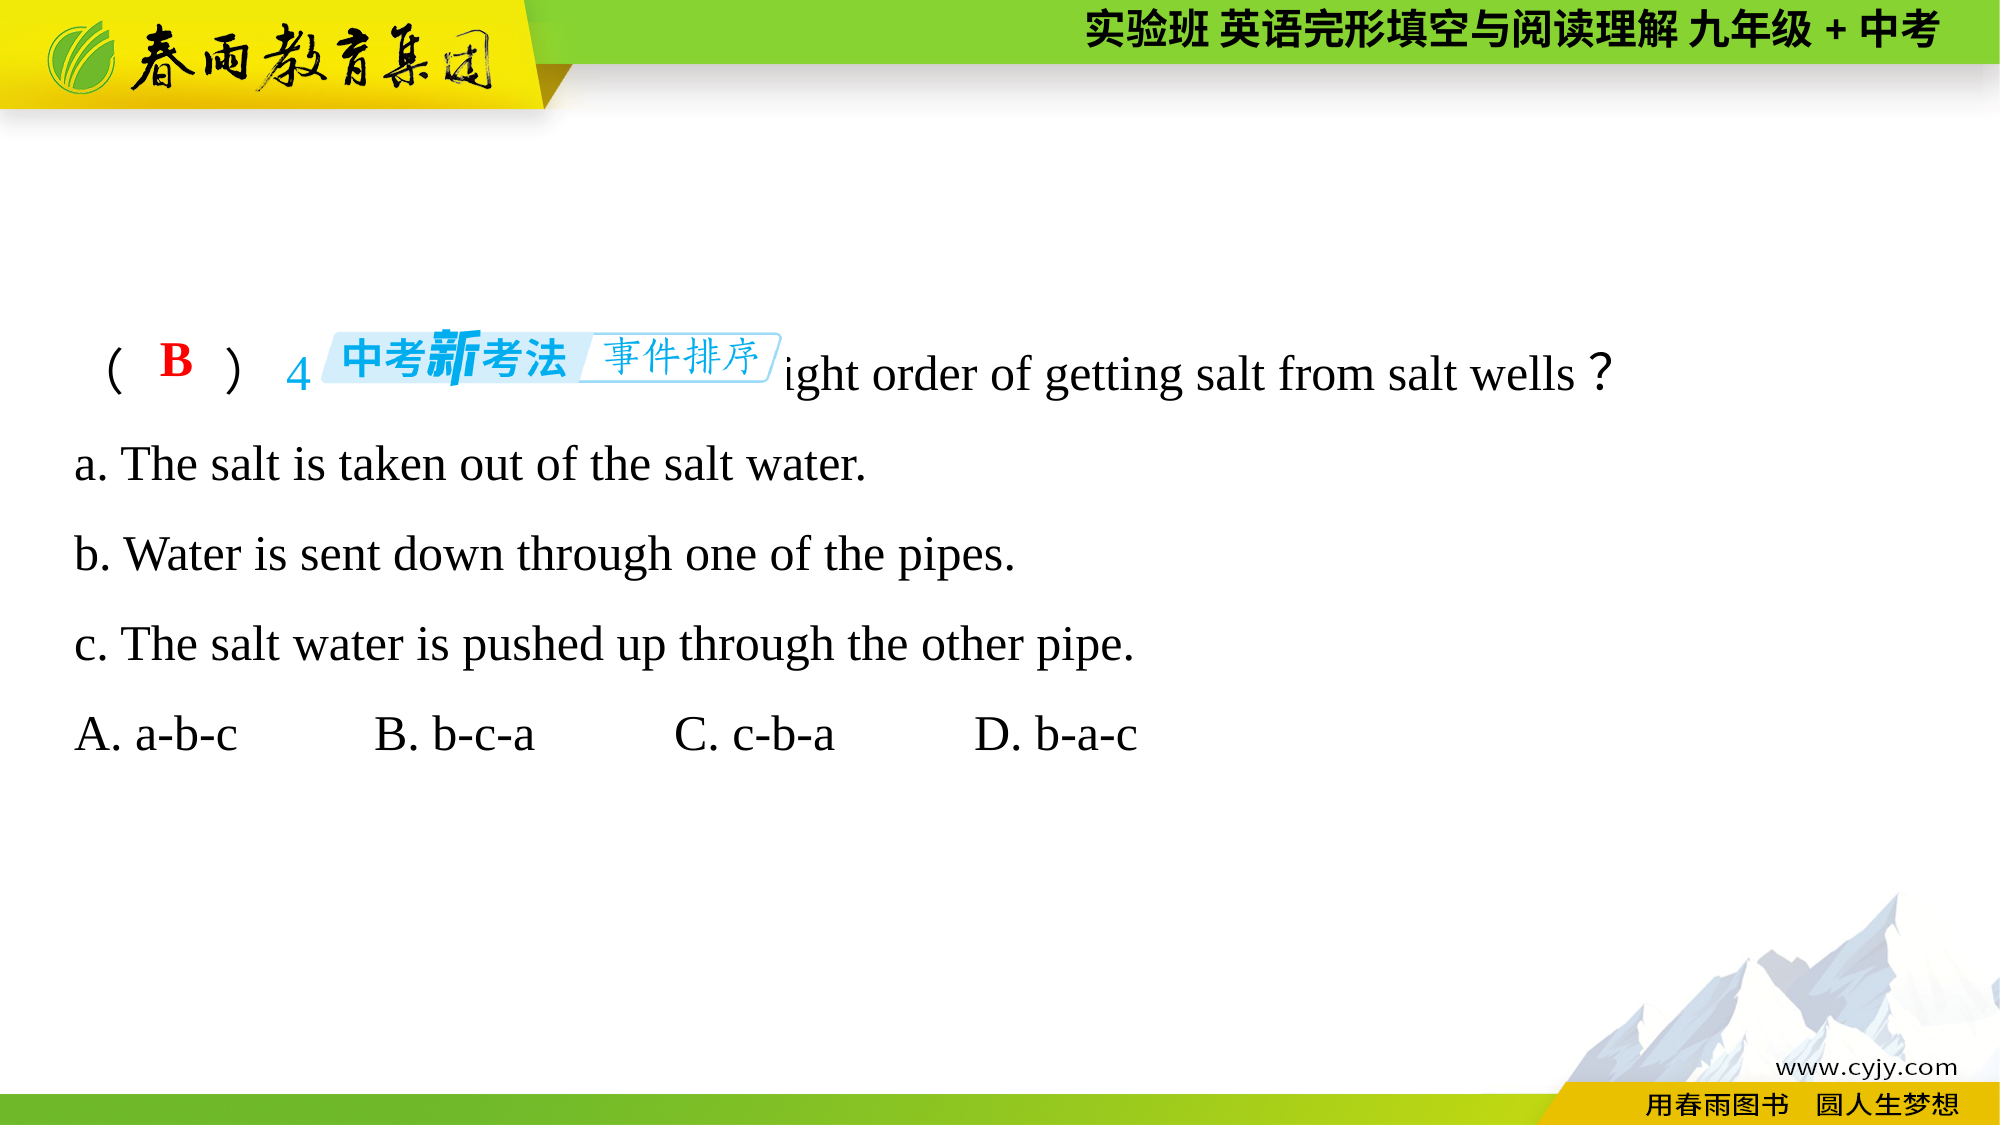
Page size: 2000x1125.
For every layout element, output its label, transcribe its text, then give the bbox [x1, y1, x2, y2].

text_box B [144, 319, 208, 394]
picture [0, 0, 2000, 1125]
list （ ）4. What is the right order of getting salt from salt wells？ a. The salt is taken out of the salt water. b. Water is sent down through one of the pipes. c. The salt water is pushed up through the other pipe. A. a-b-c B. b-c-a C. c-b-a D. b-a-c [59, 302, 1944, 773]
